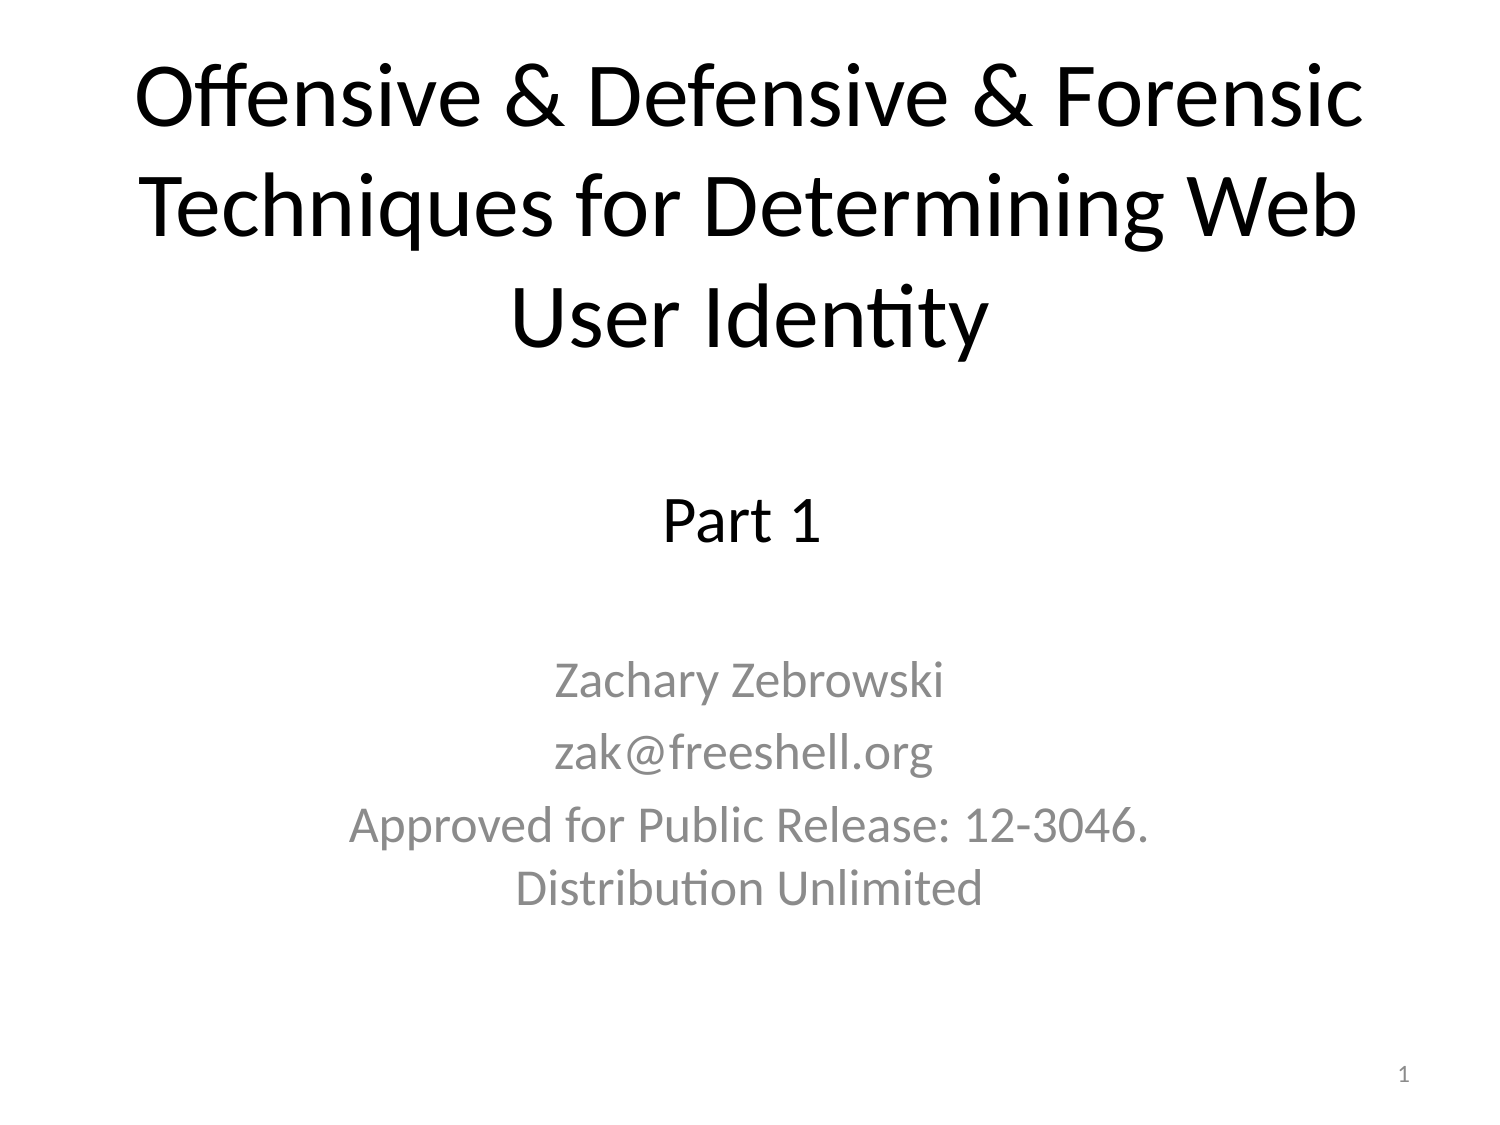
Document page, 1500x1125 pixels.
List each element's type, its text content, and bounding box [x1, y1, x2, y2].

title Offensive & Defensive & Forensic Techniques for Determining Web User Identity Part 1 [112, 0, 1388, 591]
slide_number 1 [1074, 1042, 1425, 1103]
subtitle Zachary Zebrowski zak@freeshell.org Approved for Public Release: 12-3046. Distribution Unlimited [225, 637, 1275, 925]
